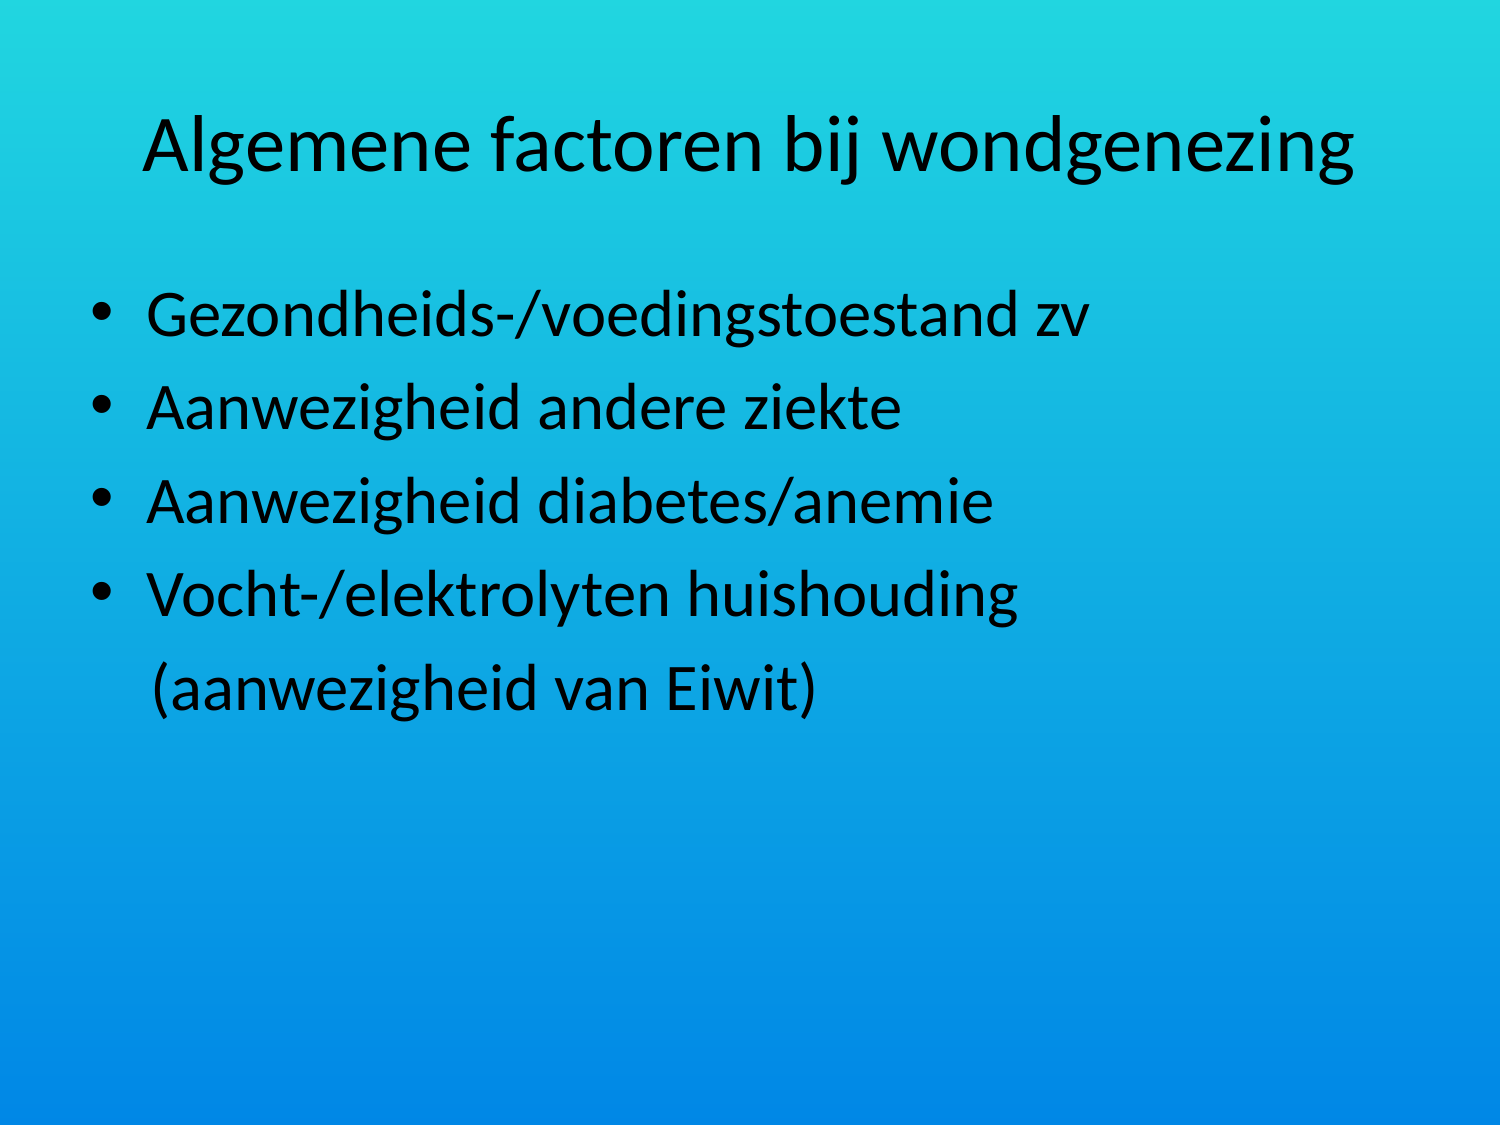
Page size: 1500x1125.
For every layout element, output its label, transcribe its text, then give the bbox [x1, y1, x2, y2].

list Gezondheids-/voedingstoestand zv Aanwezigheid andere ziekte Aanwezigheid diabetes/anemie Vocht-/elektrolyten huishouding (aanwezigheid van Eiwit) [75, 262, 1425, 1005]
title Algemene factoren bij wondgenezing [75, 45, 1425, 233]
